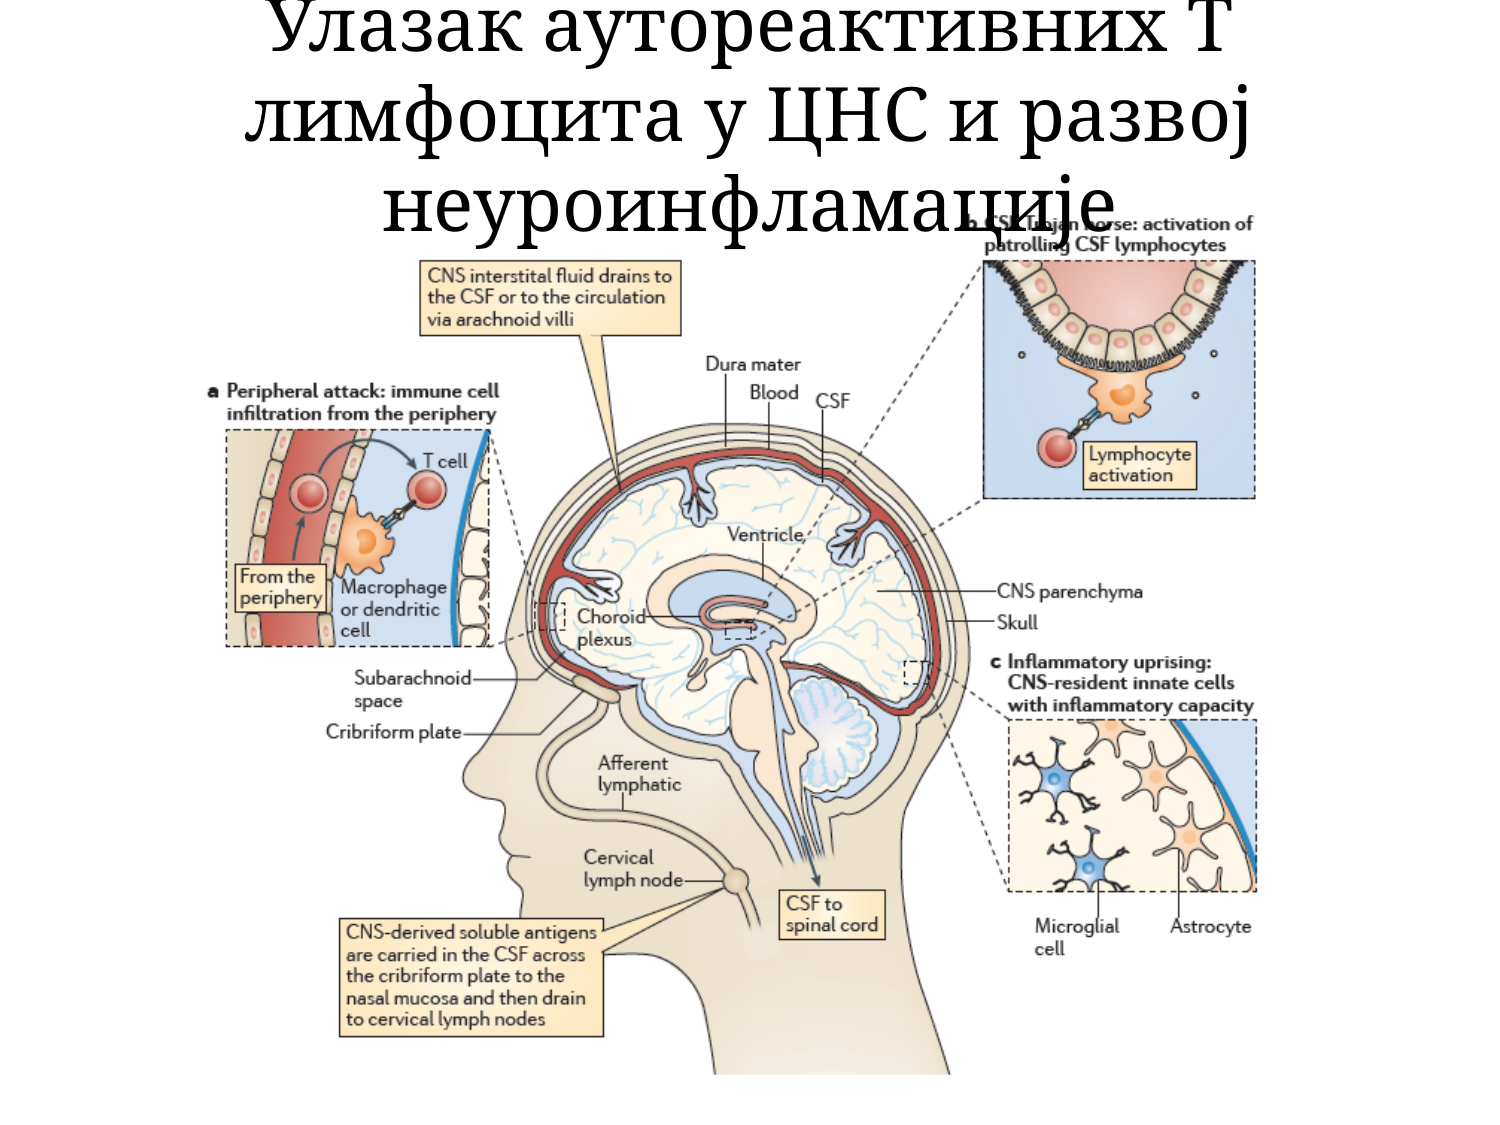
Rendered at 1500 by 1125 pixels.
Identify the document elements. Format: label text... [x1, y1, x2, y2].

title Улазак аутореактивних Т лимфоцита у ЦНС и развој неуроинфламације [75, 17, 1425, 205]
picture [205, 207, 1295, 1083]
